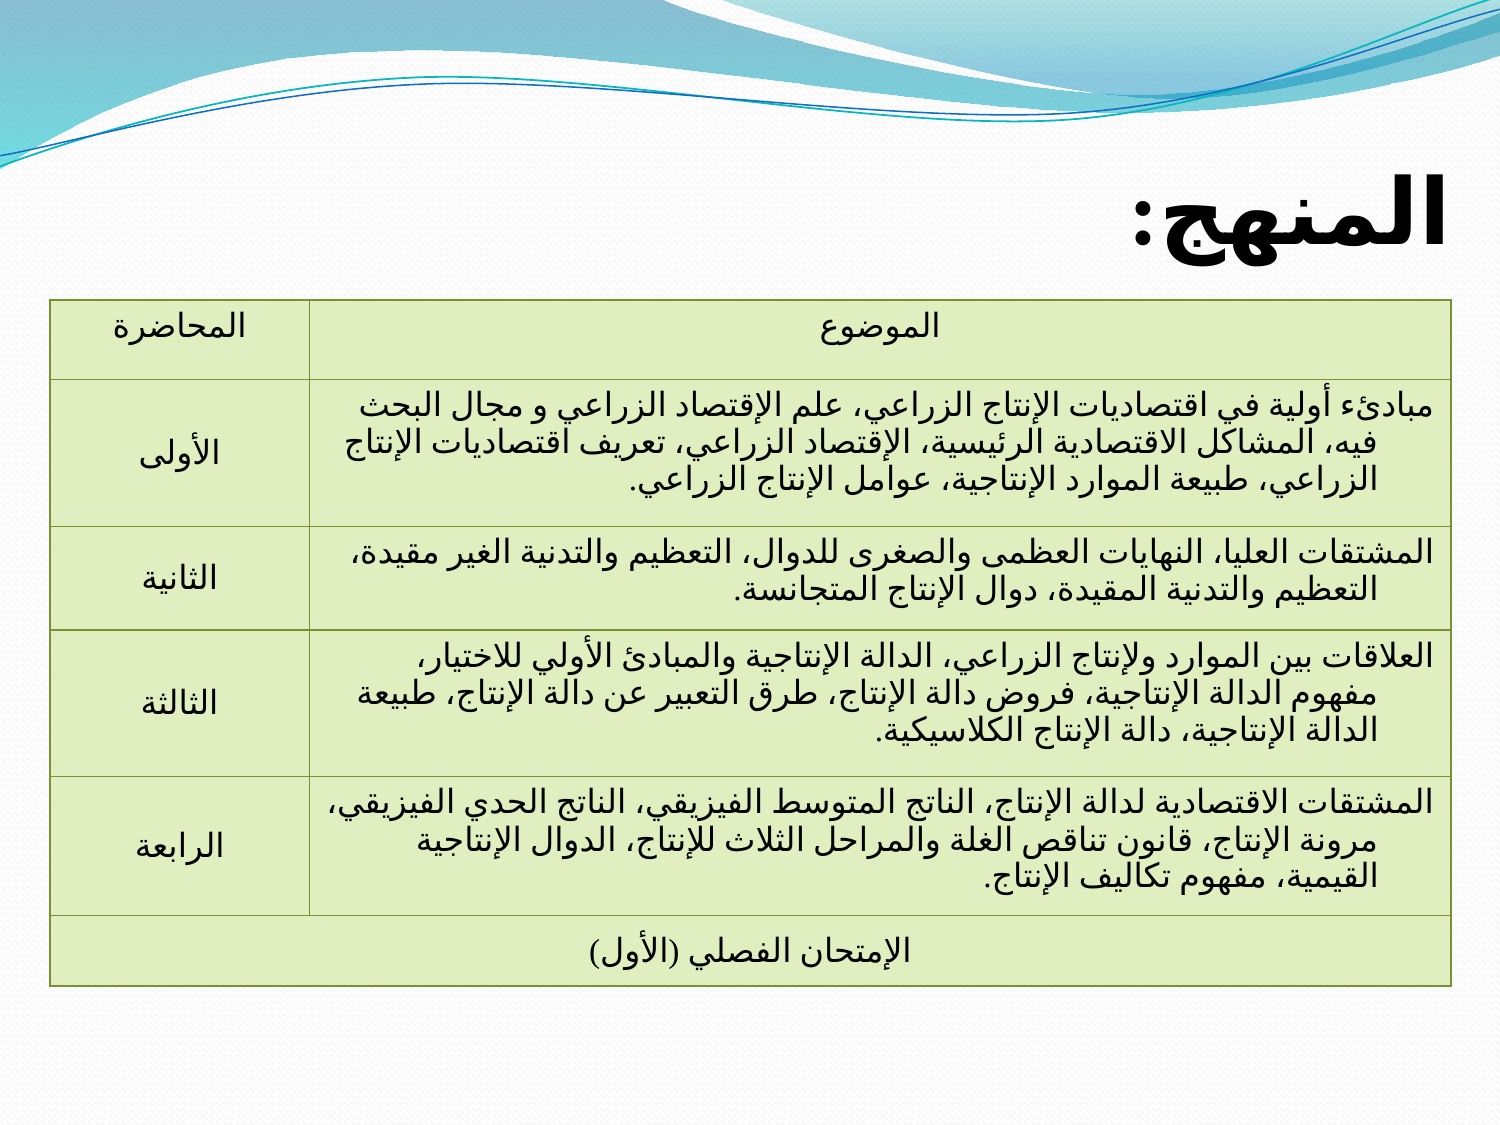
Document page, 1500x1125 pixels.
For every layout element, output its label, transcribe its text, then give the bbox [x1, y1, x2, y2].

table_cell الرابعة [51, 777, 309, 915]
table_cell العلاقات بين الموارد ولإنتاج الزراعي، الدالة الإنتاجية والمبادئ الأولي للاختيار، مفهوم الدالة الإنتاجية، فروض دالة الإنتاج، طرق التعبير عن دالة الإنتاج، طبيعة الدالة الإنتاجية، دالة الإنتاج الكلاسيكية. [310, 631, 1450, 776]
table_cell الأولى [51, 380, 309, 526]
table_cell الثانية [51, 527, 309, 629]
table_cell الإمتحان الفصلي (الأول) [51, 916, 1450, 985]
table_header الموضوع [310, 301, 1450, 379]
table_header المحاضرة [51, 301, 309, 379]
title المنهج: [50, 99, 1451, 263]
table_cell المشتقات الاقتصادية لدالة الإنتاج، الناتج المتوسط الفيزيقي، الناتج الحدي الفيزيقي، مرونة الإنتاج، قانون تناقص الغلة والمراحل الثلاث للإنتاج، الدوال الإنتاجية القيمية، مفهوم تكاليف الإنتاج. [310, 777, 1450, 915]
table_cell الثالثة [51, 631, 309, 776]
table_cell المشتقات العليا، النهايات العظمى والصغرى للدوال، التعظيم والتدنية الغير مقيدة، التعظيم والتدنية المقيدة، دوال الإنتاج المتجانسة. [310, 527, 1450, 629]
table_cell مبادئء أولية في اقتصاديات الإنتاج الزراعي، علم الإقتصاد الزراعي و مجال البحث فيه، المشاكل الاقتصادية الرئيسية، الإقتصاد الزراعي، تعريف اقتصاديات الإنتاج الزراعي، طبيعة الموارد الإنتاجية، عوامل الإنتاج الزراعي. [310, 380, 1450, 526]
